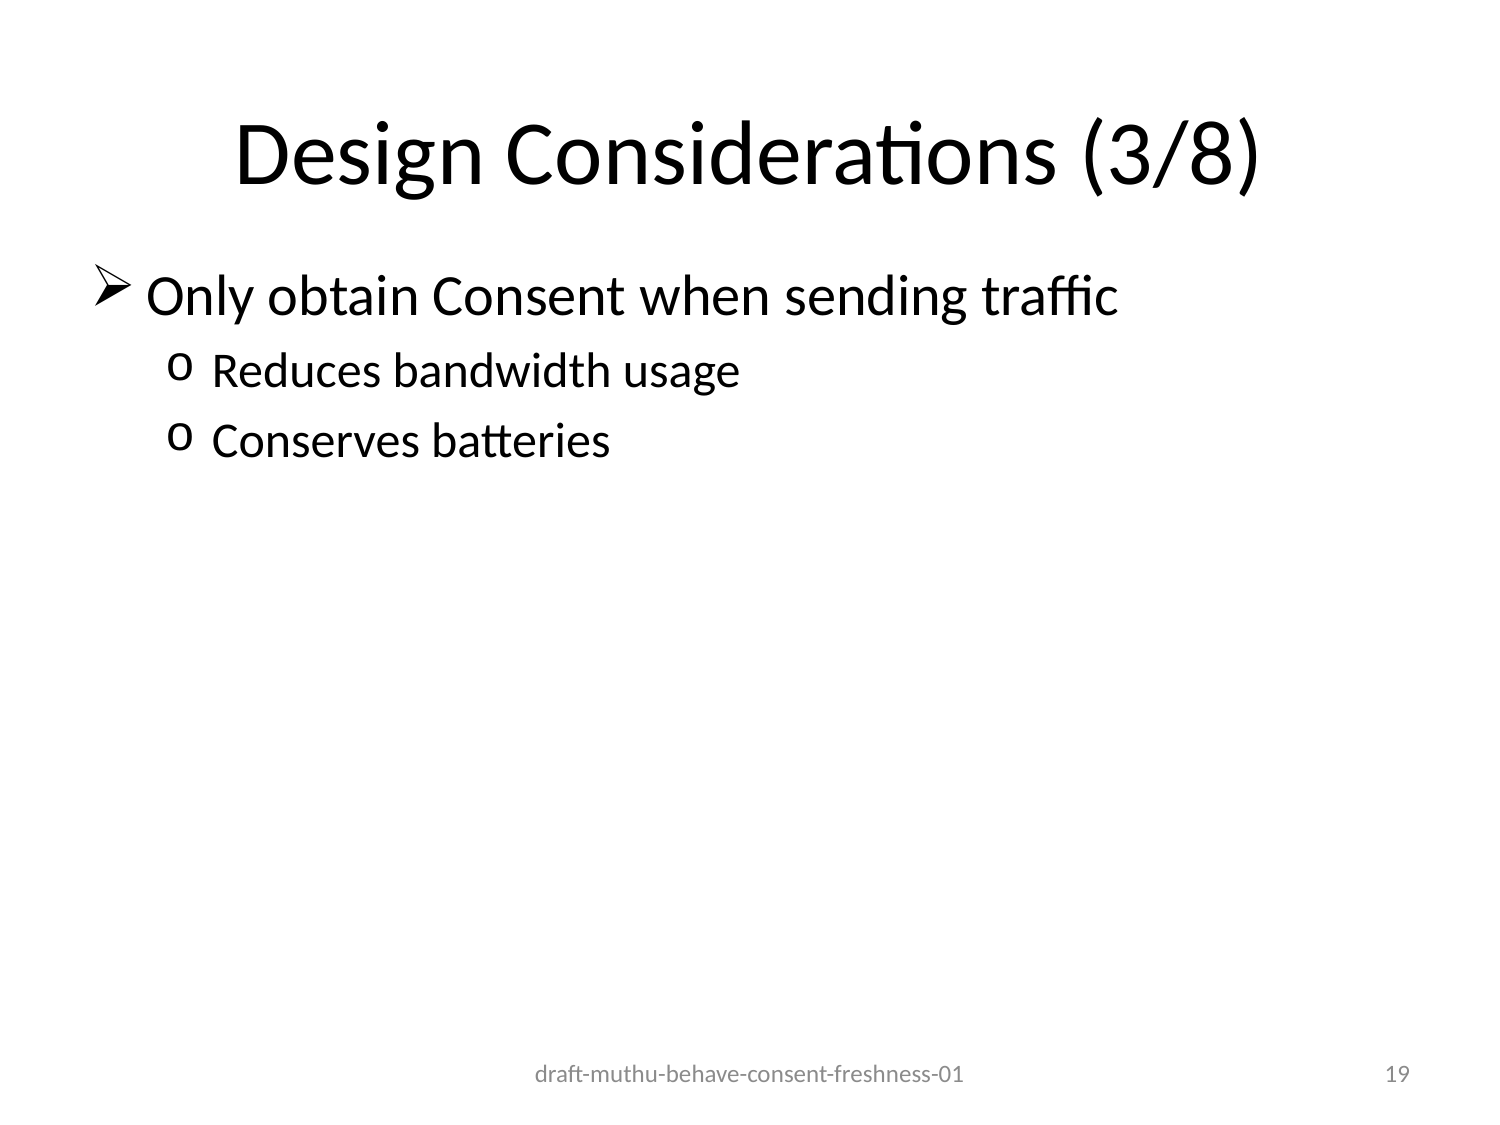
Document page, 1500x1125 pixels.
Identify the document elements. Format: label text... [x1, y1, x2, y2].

title Design Considerations (3/8) [74, 69, 1426, 226]
slide_number 19 [1074, 1042, 1425, 1103]
list Only obtain Consent when sending traffic Reduces bandwidth usage Conserves batteries [74, 249, 1426, 1051]
footer draft-muthu-behave-consent-freshness-01 [512, 1042, 988, 1103]
